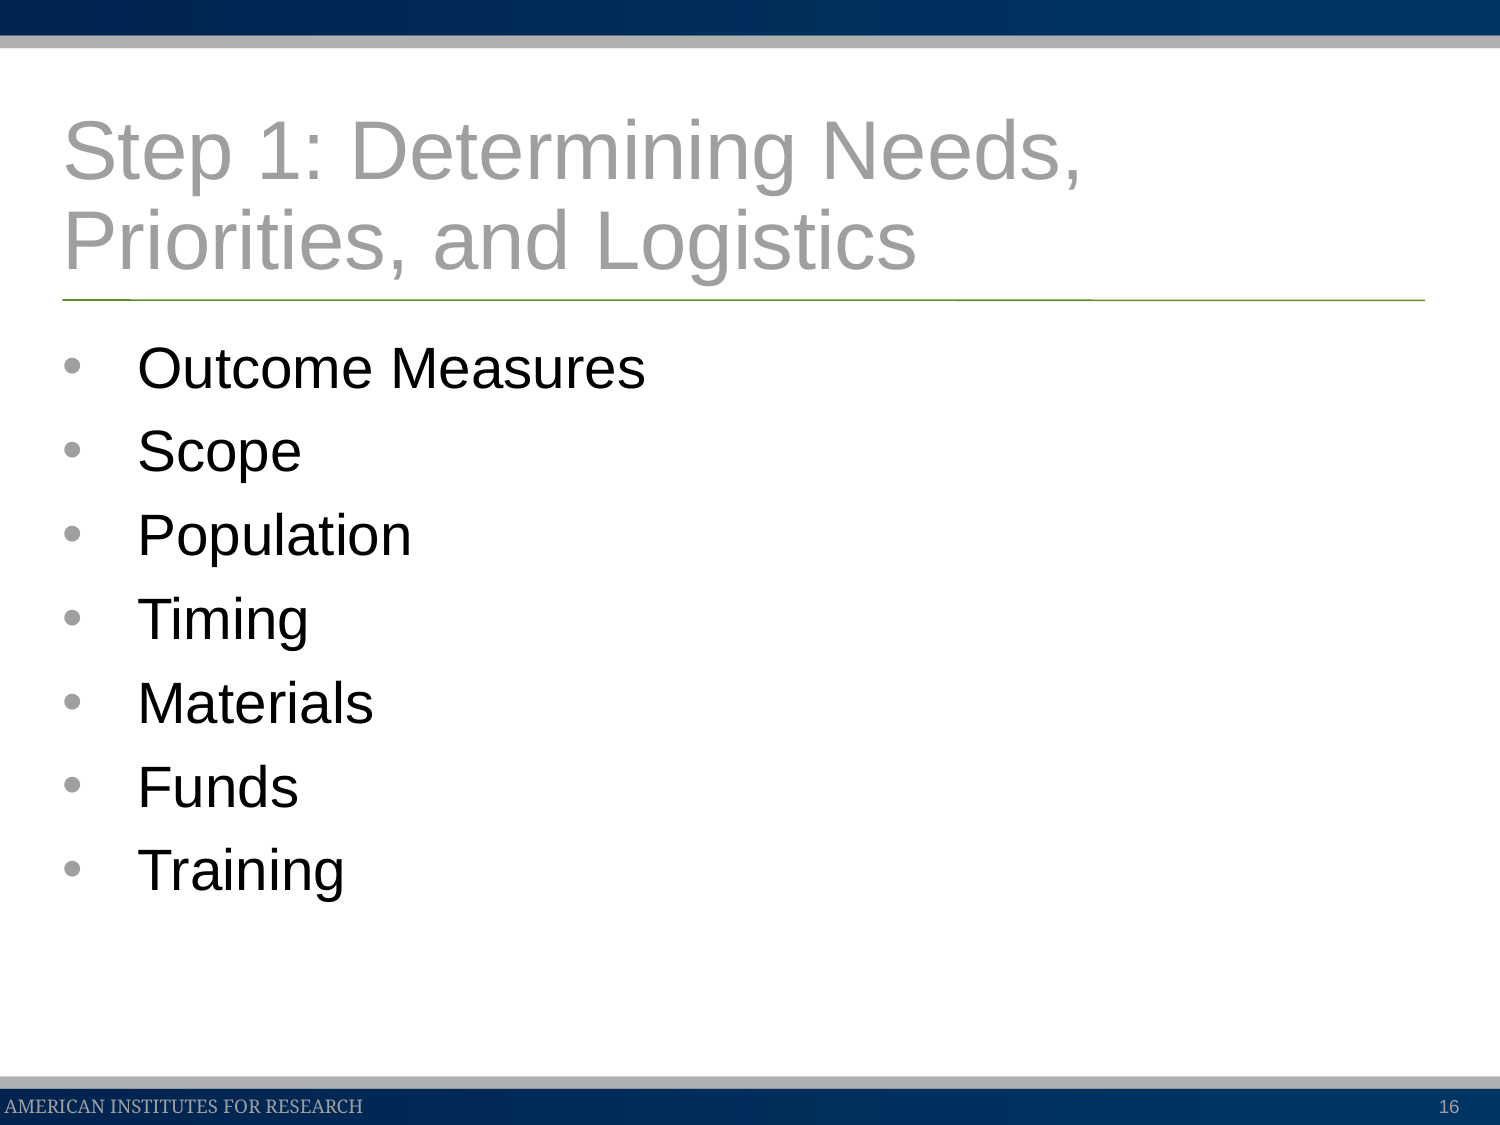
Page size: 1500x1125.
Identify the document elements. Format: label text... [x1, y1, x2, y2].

picture [0, 0, 1500, 1125]
list Outcome Measures Scope Population Timing Materials Funds Training [62, 337, 1426, 938]
slide_number 16 [1438, 1095, 1462, 1118]
title Step 1: Determining Needs, Priorities, and Logistics [62, 105, 1426, 288]
